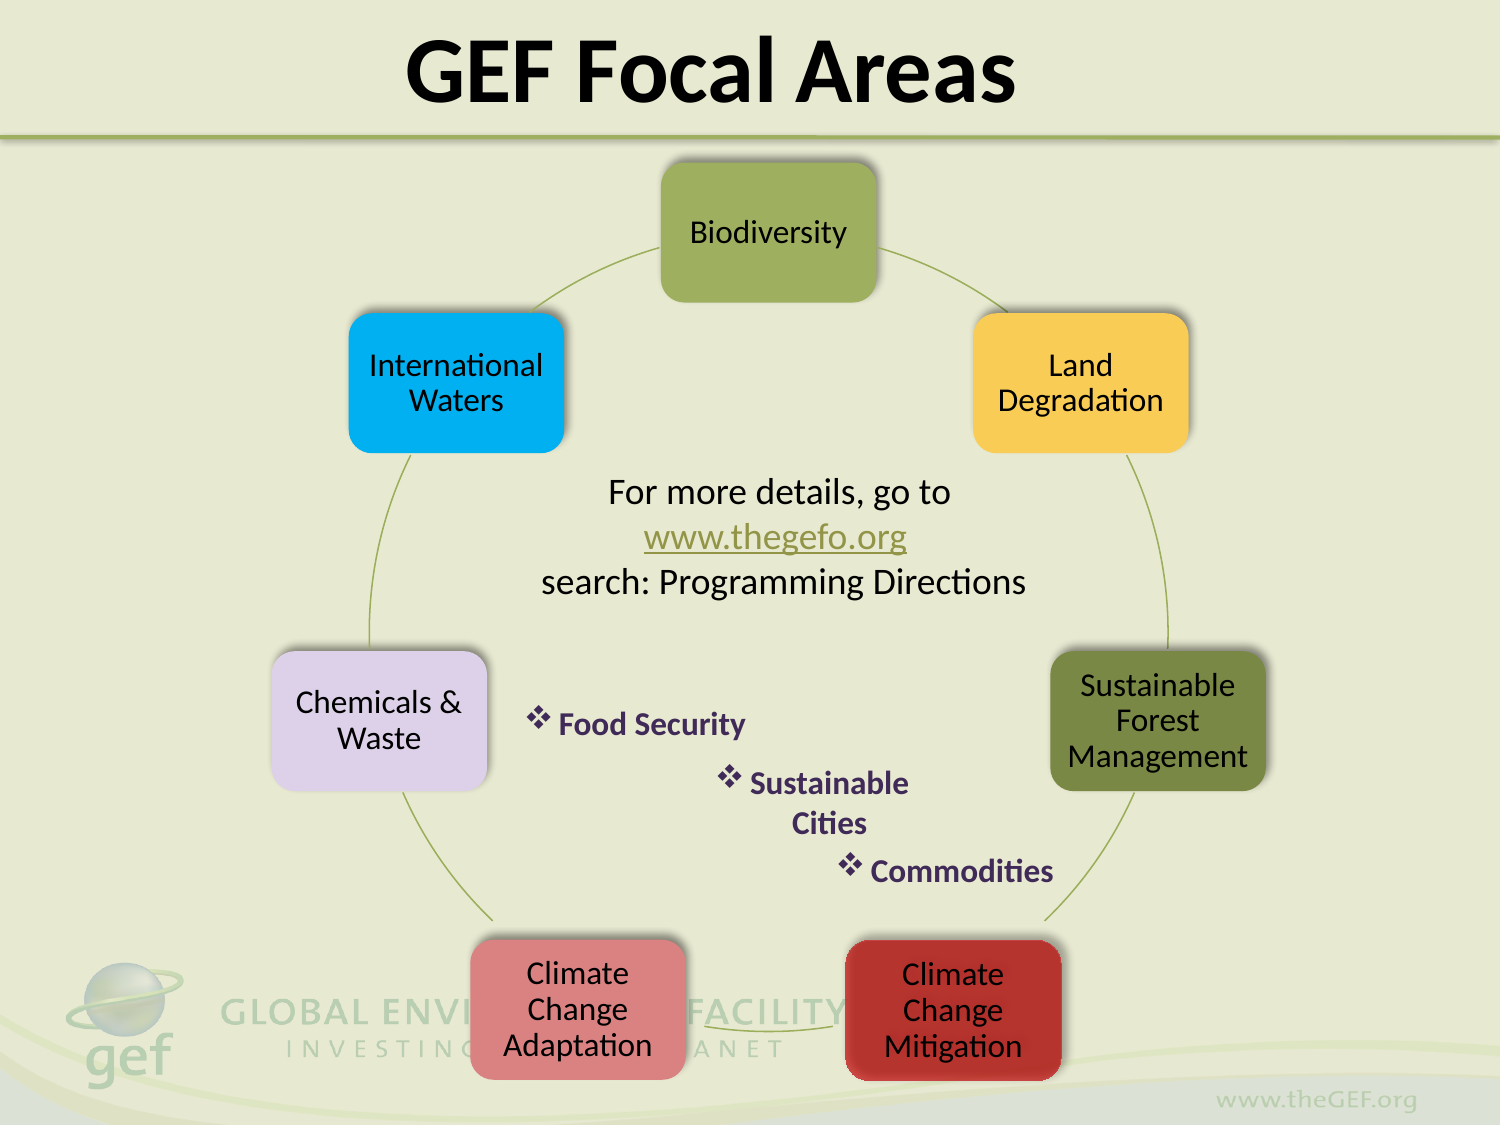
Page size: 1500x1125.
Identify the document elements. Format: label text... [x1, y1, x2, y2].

picture [0, 937, 1500, 1125]
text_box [271, 162, 1267, 1081]
text_box GEF Focal Areas [371, 0, 1050, 125]
